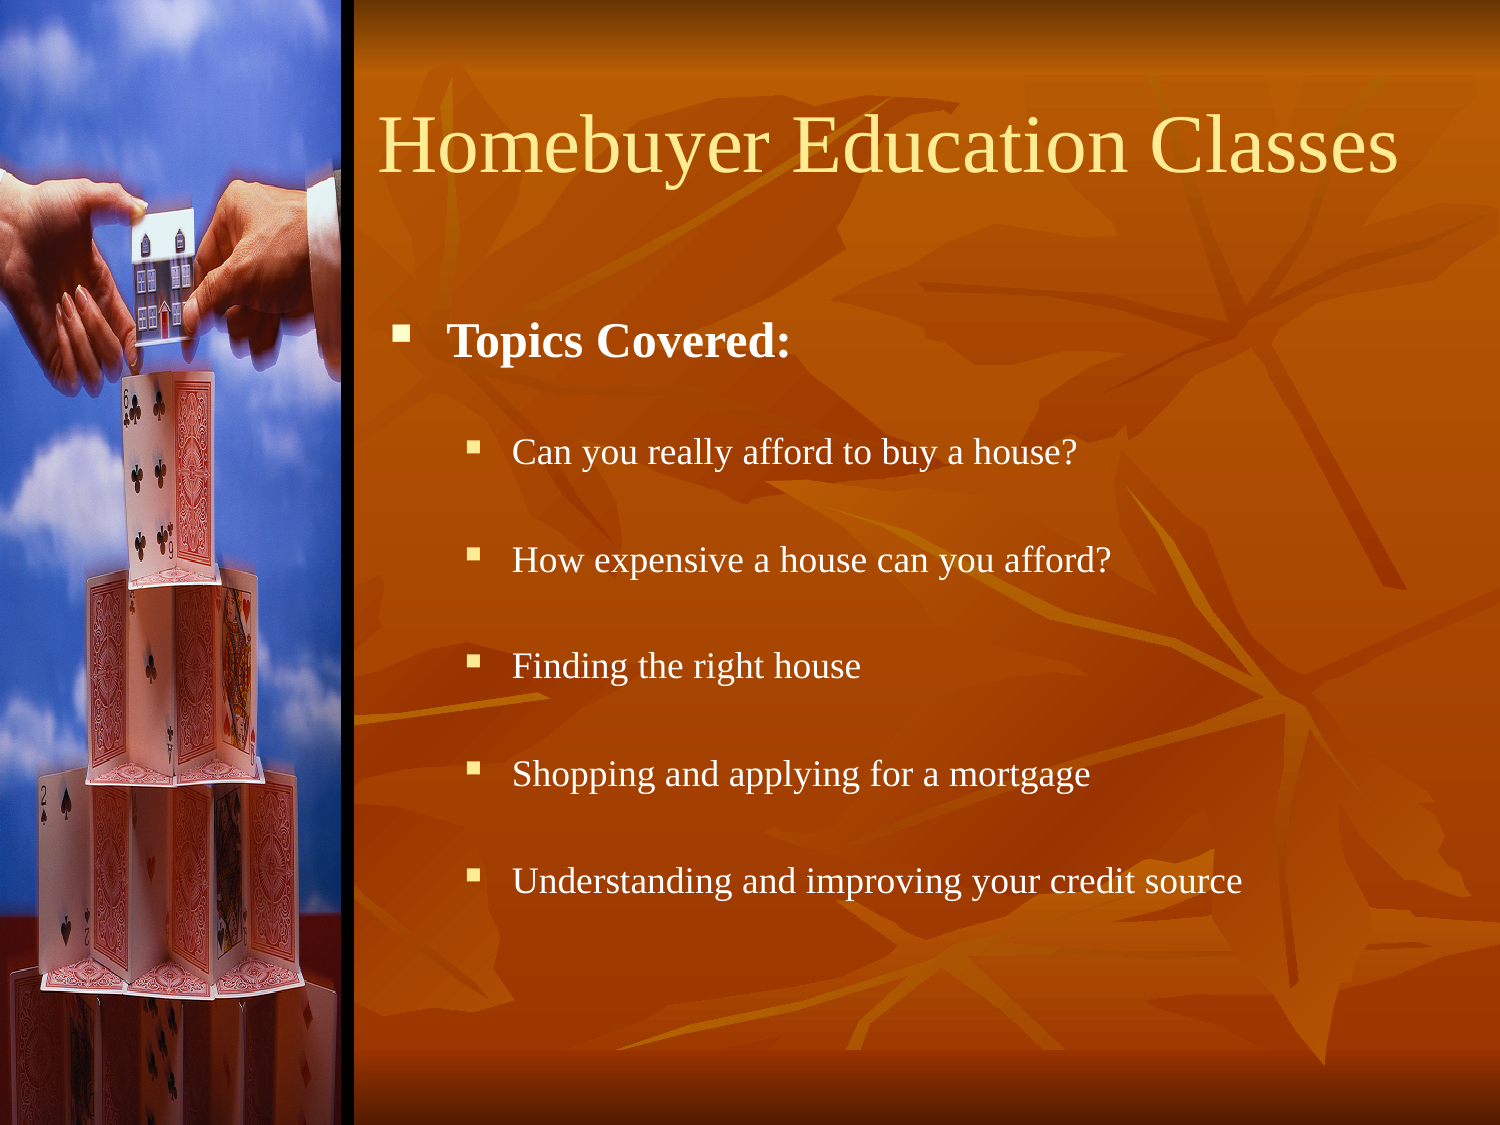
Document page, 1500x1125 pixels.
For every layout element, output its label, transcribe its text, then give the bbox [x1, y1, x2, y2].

picture [0, 0, 342, 1125]
list Topics Covered: Can you really afford to buy a house? How expensive a house can you afford? Finding the right house Shopping and applying for a mortgage Understanding and improving your credit source [374, 299, 1500, 1101]
title Homebuyer Education Classes [362, 45, 1426, 234]
